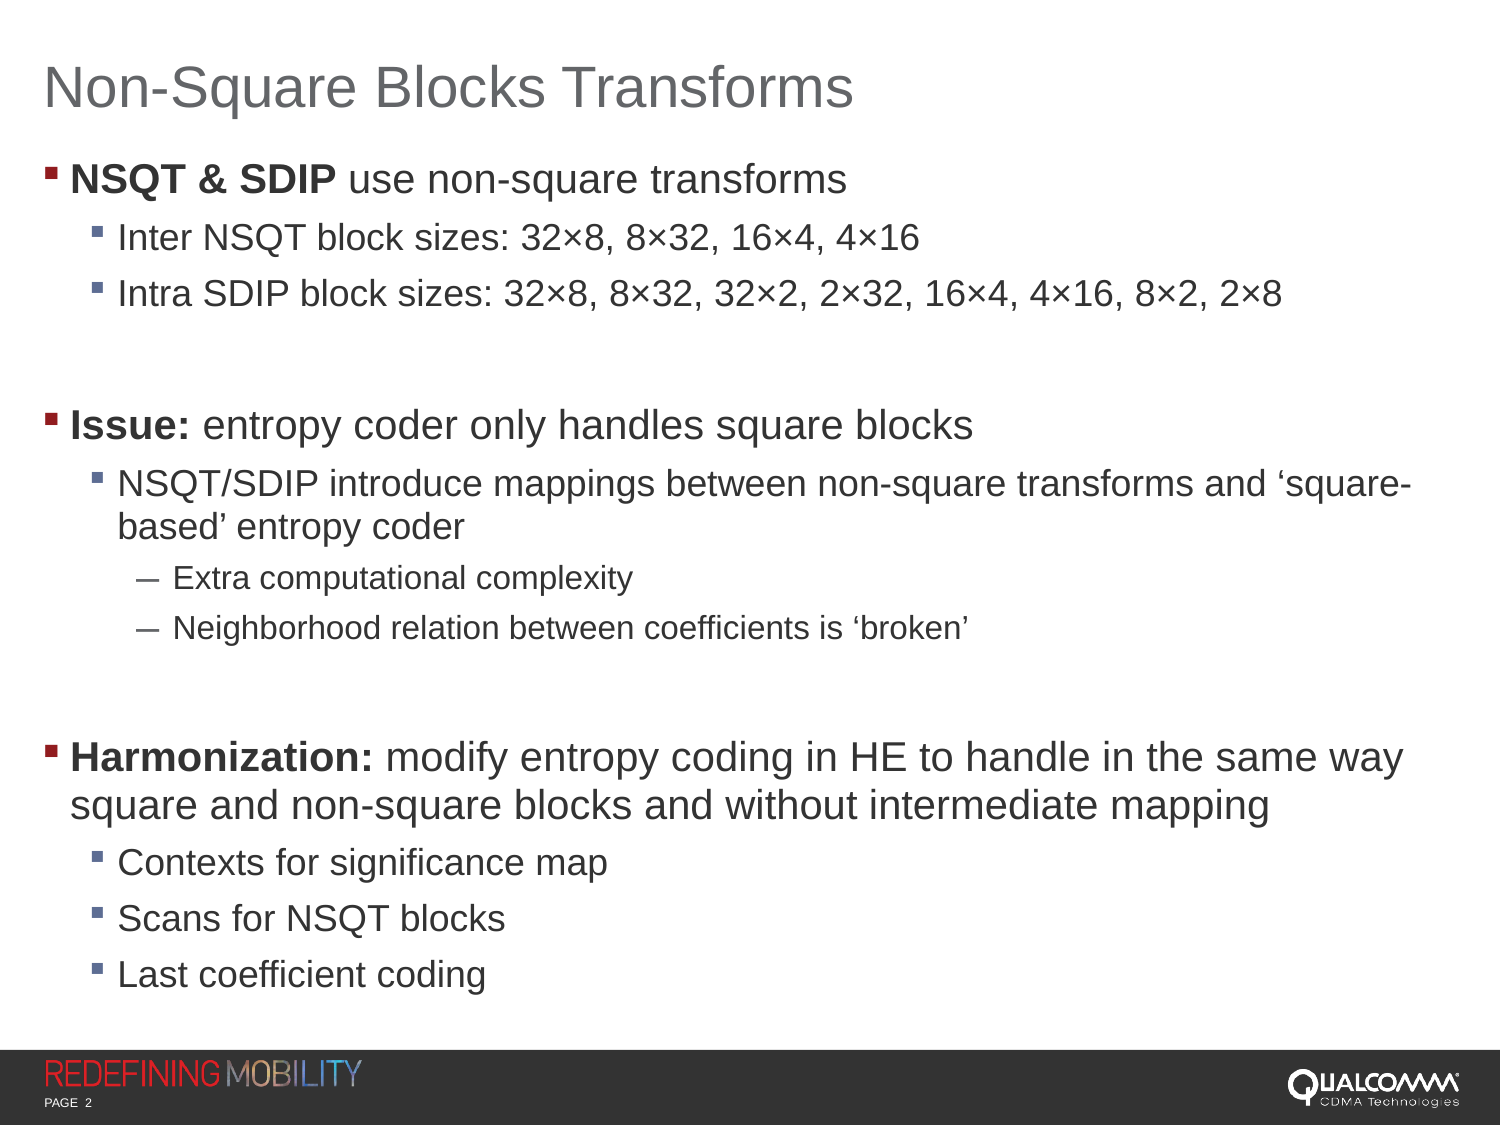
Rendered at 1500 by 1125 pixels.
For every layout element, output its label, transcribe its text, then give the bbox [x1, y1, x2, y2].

picture [1278, 1058, 1478, 1114]
list NSQT & SDIP use non-square transforms Inter NSQT block sizes: 32×8, 8×32, 16×4, 4×16 Intra SDIP block sizes: 32×8, 8×32, 32×2, 2×32, 16×4, 4×16, 8×2, 2×8 Issue: entropy coder only handles square blocks NSQT/SDIP introduce mappings between non-square transforms and ‘square-based’ entropy coder Extra computational complexity Neighborhood relation between coefficients is ‘broken’ Harmonization: modify entropy coding in HE to handle in the same way square and non-square blocks and without intermediate mapping Contexts for significance map Scans for NSQT blocks Last coefficient coding [26, 148, 1441, 732]
picture [30, 1048, 372, 1099]
title Non-Square Blocks Transforms [28, 44, 1462, 138]
